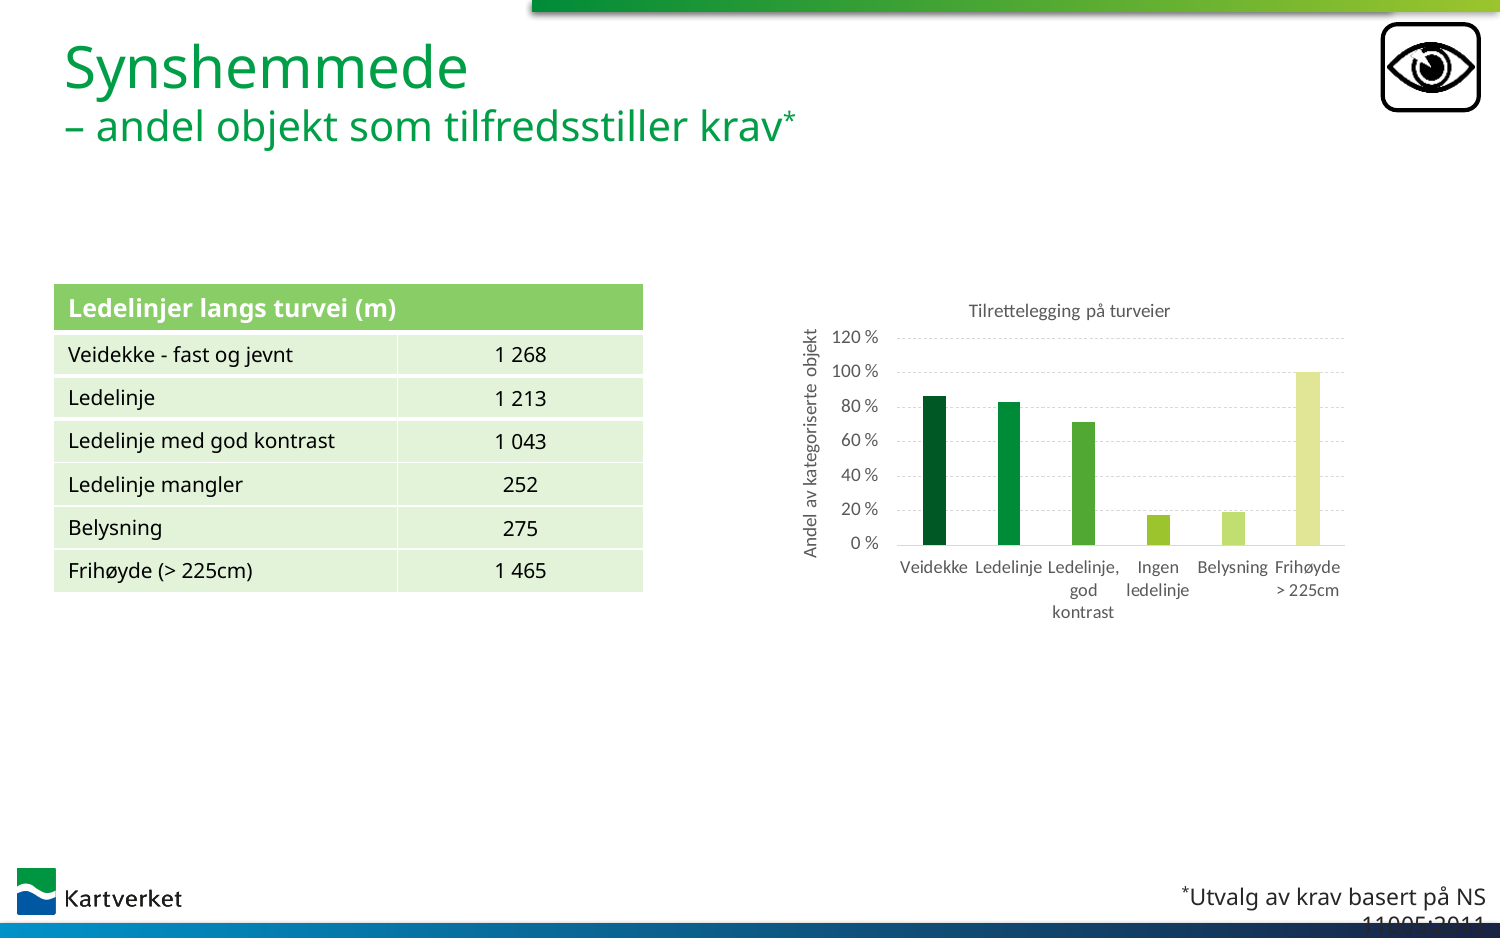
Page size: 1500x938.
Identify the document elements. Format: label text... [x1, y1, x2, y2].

table_cell Belysning [54, 507, 397, 548]
text_box Synshemmede – andel objekt som tilfredsstiller krav* [49, 24, 1431, 158]
table_cell Ledelinje [54, 378, 397, 417]
table_cell 275 [398, 507, 643, 548]
text_box *Utvalg av krav basert på NS 11005:2011 [1068, 873, 1500, 938]
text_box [1382, 24, 1480, 111]
table_cell 1 213 [398, 378, 643, 417]
picture [791, 291, 1348, 630]
table_cell 1 465 [398, 550, 643, 592]
table_cell 1 268 [398, 335, 643, 374]
table_cell 1 043 [398, 421, 643, 462]
table_cell Veidekke - fast og jevnt [54, 335, 397, 374]
table_cell Ledelinje med god kontrast [54, 421, 397, 462]
table_cell 252 [398, 463, 643, 505]
table_cell Frihøyde (> 225cm) [54, 550, 397, 592]
table_header Ledelinjer langs turvei (m) [54, 284, 643, 330]
table_cell Ledelinje mangler [54, 463, 397, 505]
